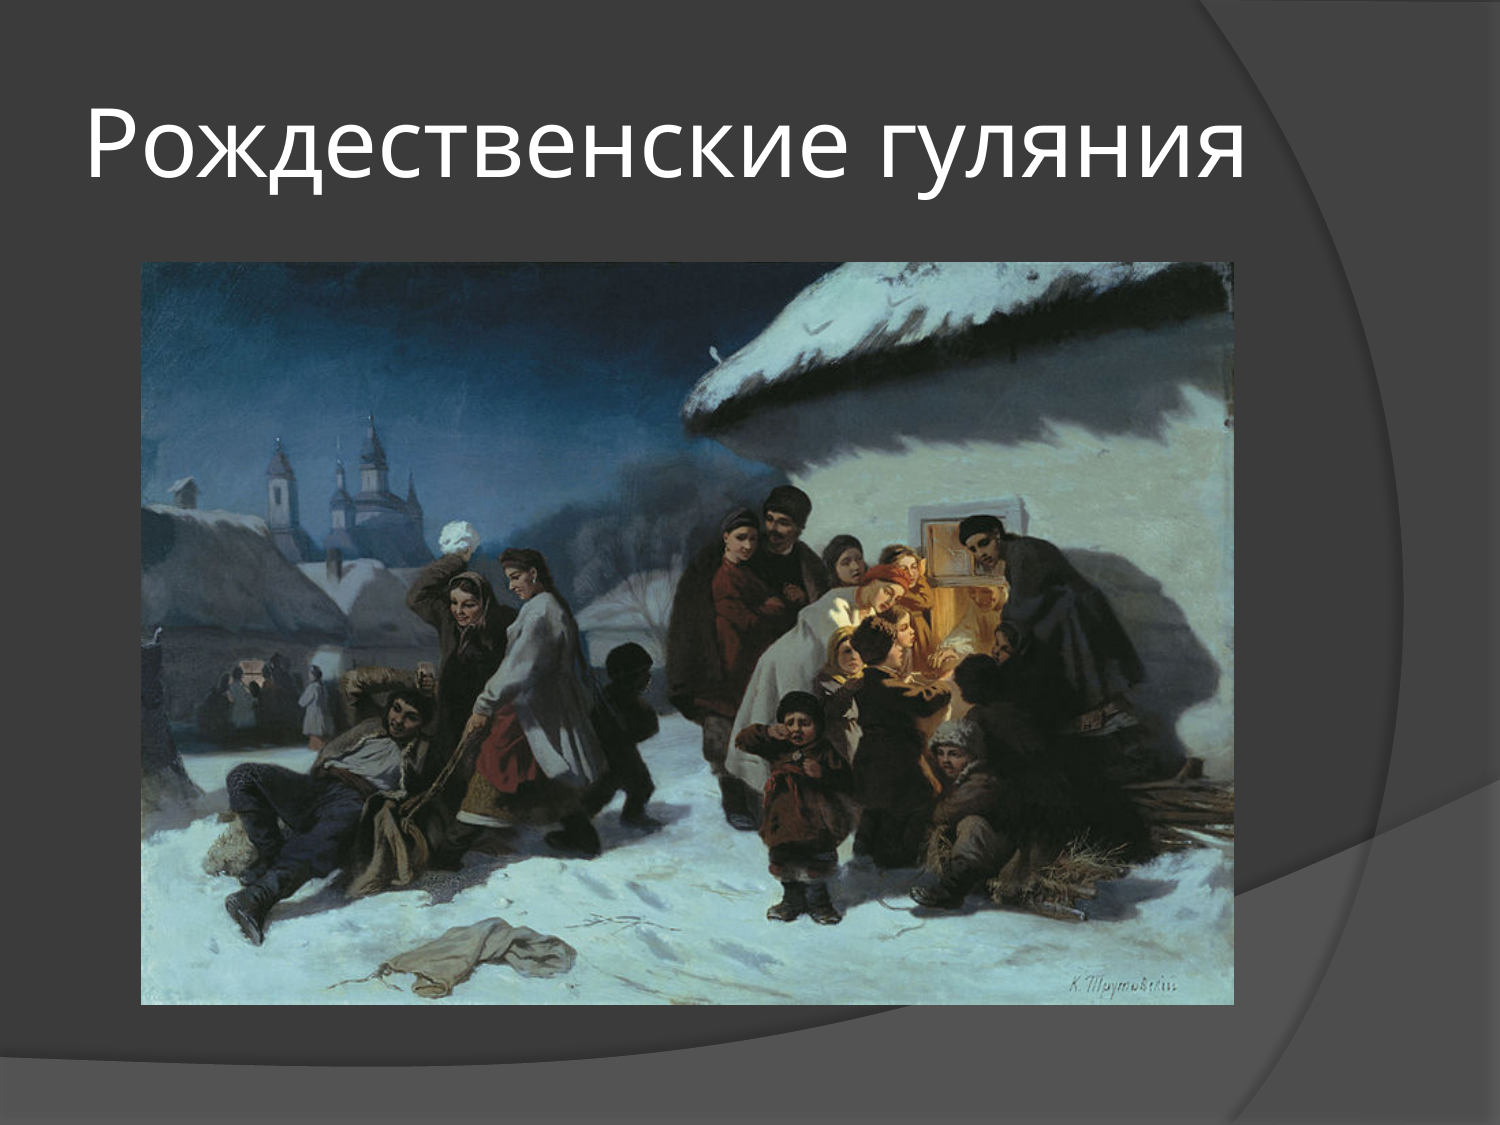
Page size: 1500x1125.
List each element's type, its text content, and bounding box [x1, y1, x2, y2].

title Рождественские гуляния [75, 45, 1300, 233]
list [141, 262, 1234, 1006]
